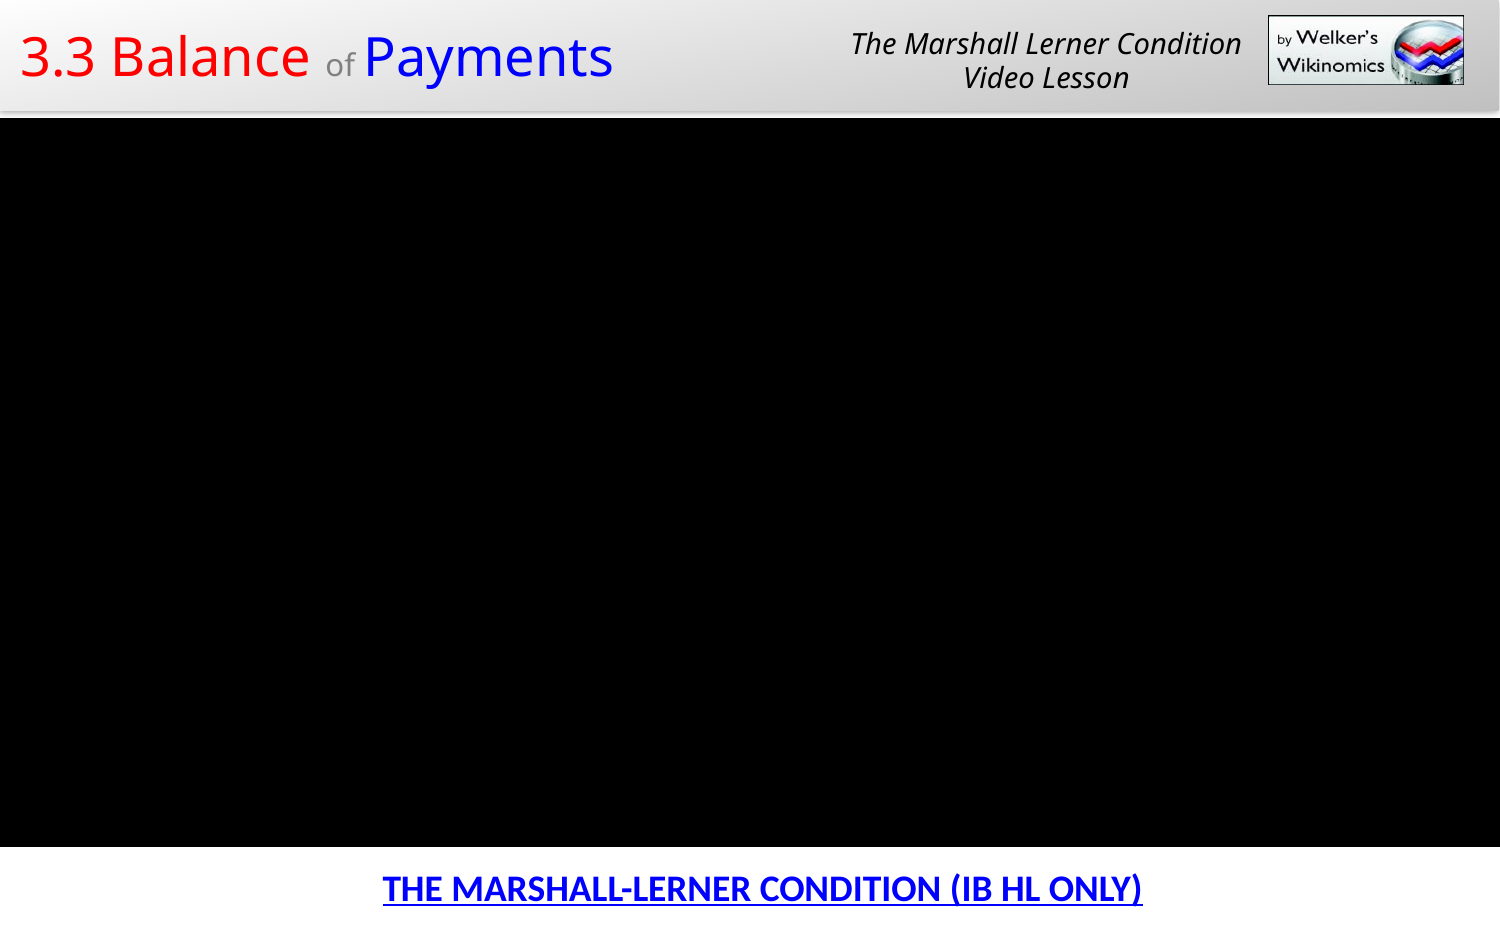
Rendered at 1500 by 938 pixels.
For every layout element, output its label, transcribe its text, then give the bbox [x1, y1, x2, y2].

text_box THE MARSHALL-LERNER CONDITION (IB HL ONLY) [367, 857, 1159, 916]
picture [0, 118, 1500, 848]
picture [1268, 15, 1464, 85]
text_box The Marshall Lerner Condition Video Lesson [837, 18, 1256, 101]
